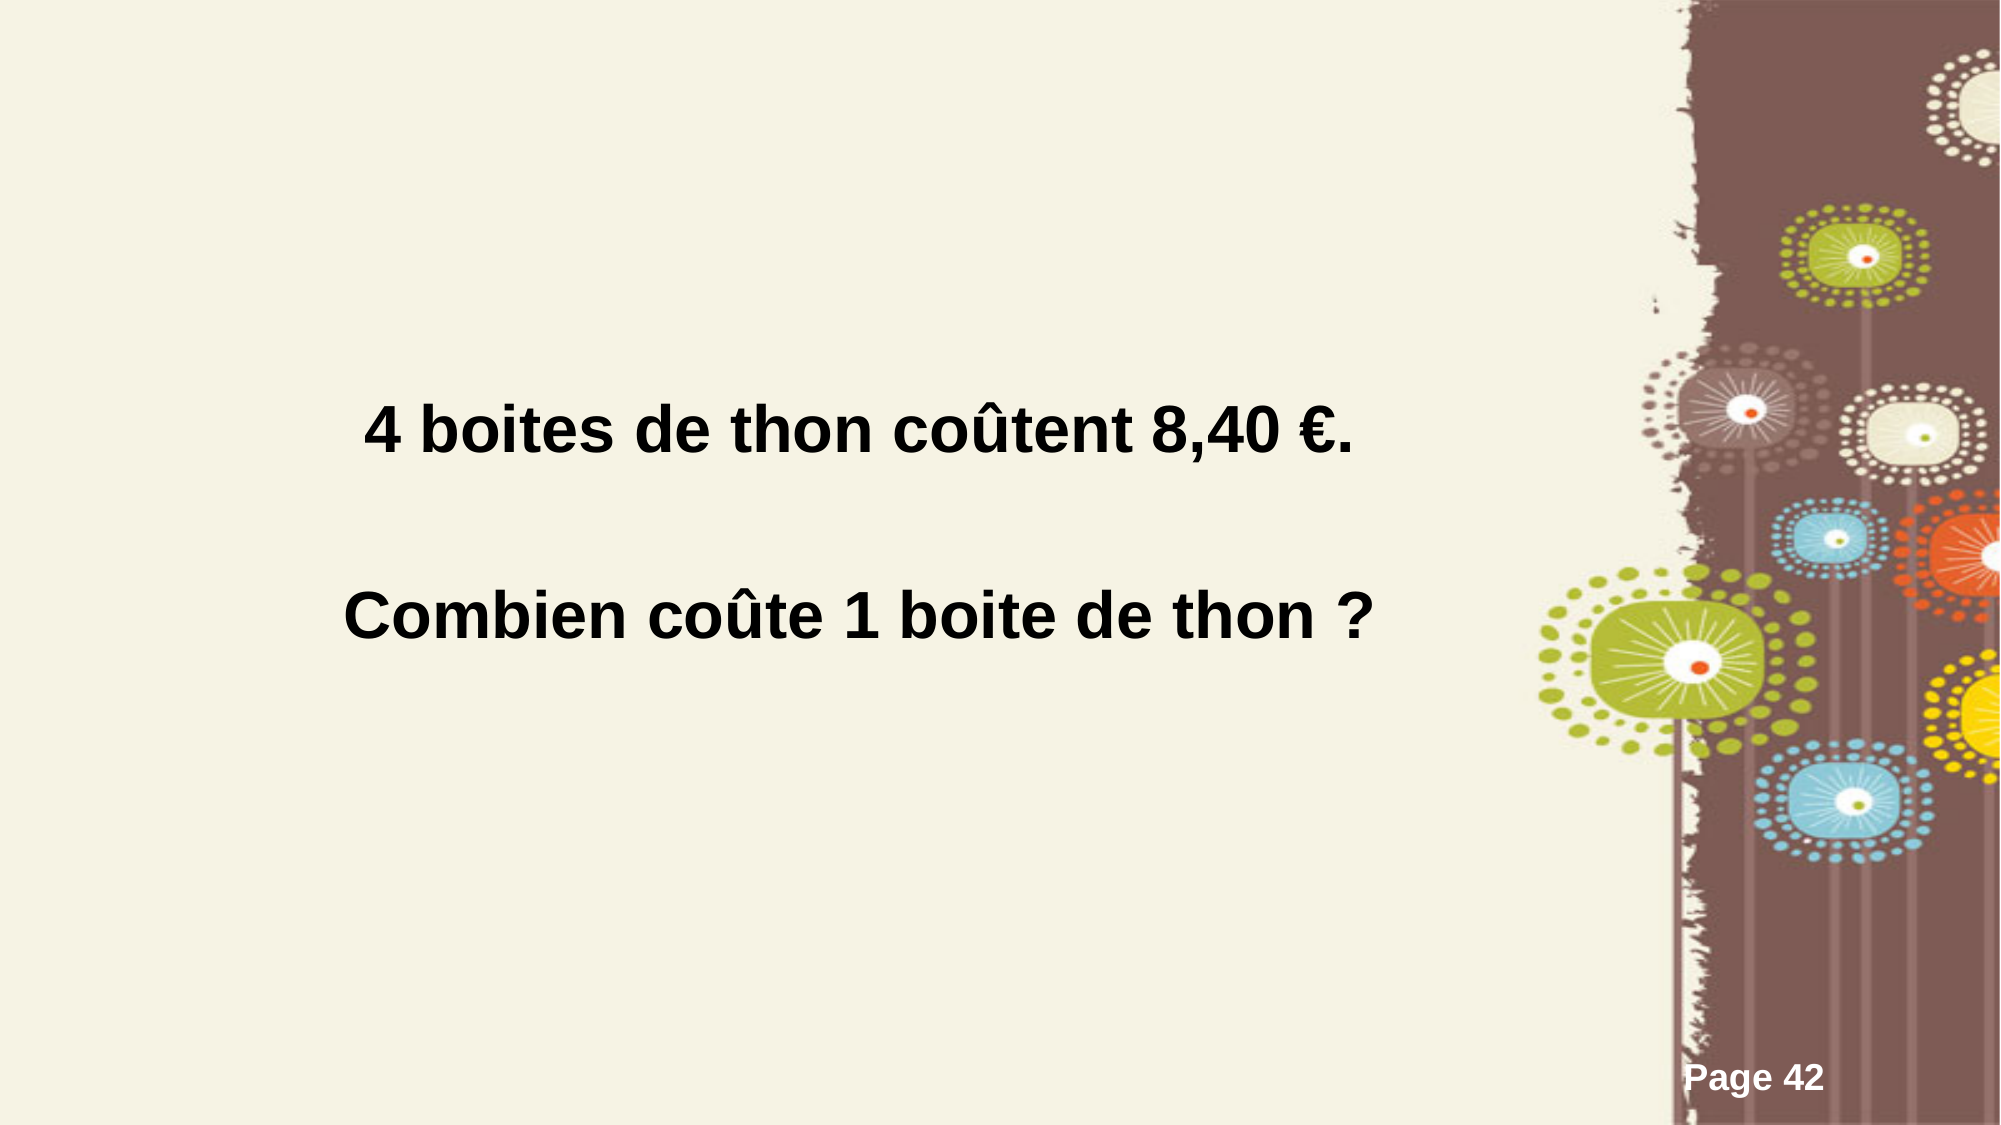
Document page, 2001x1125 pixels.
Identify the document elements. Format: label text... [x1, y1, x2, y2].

list 4 boites de thon coûtent 8,40 €. Combien coûte 1 boite de thon ? [0, 378, 1723, 971]
picture [0, 0, 2000, 1125]
